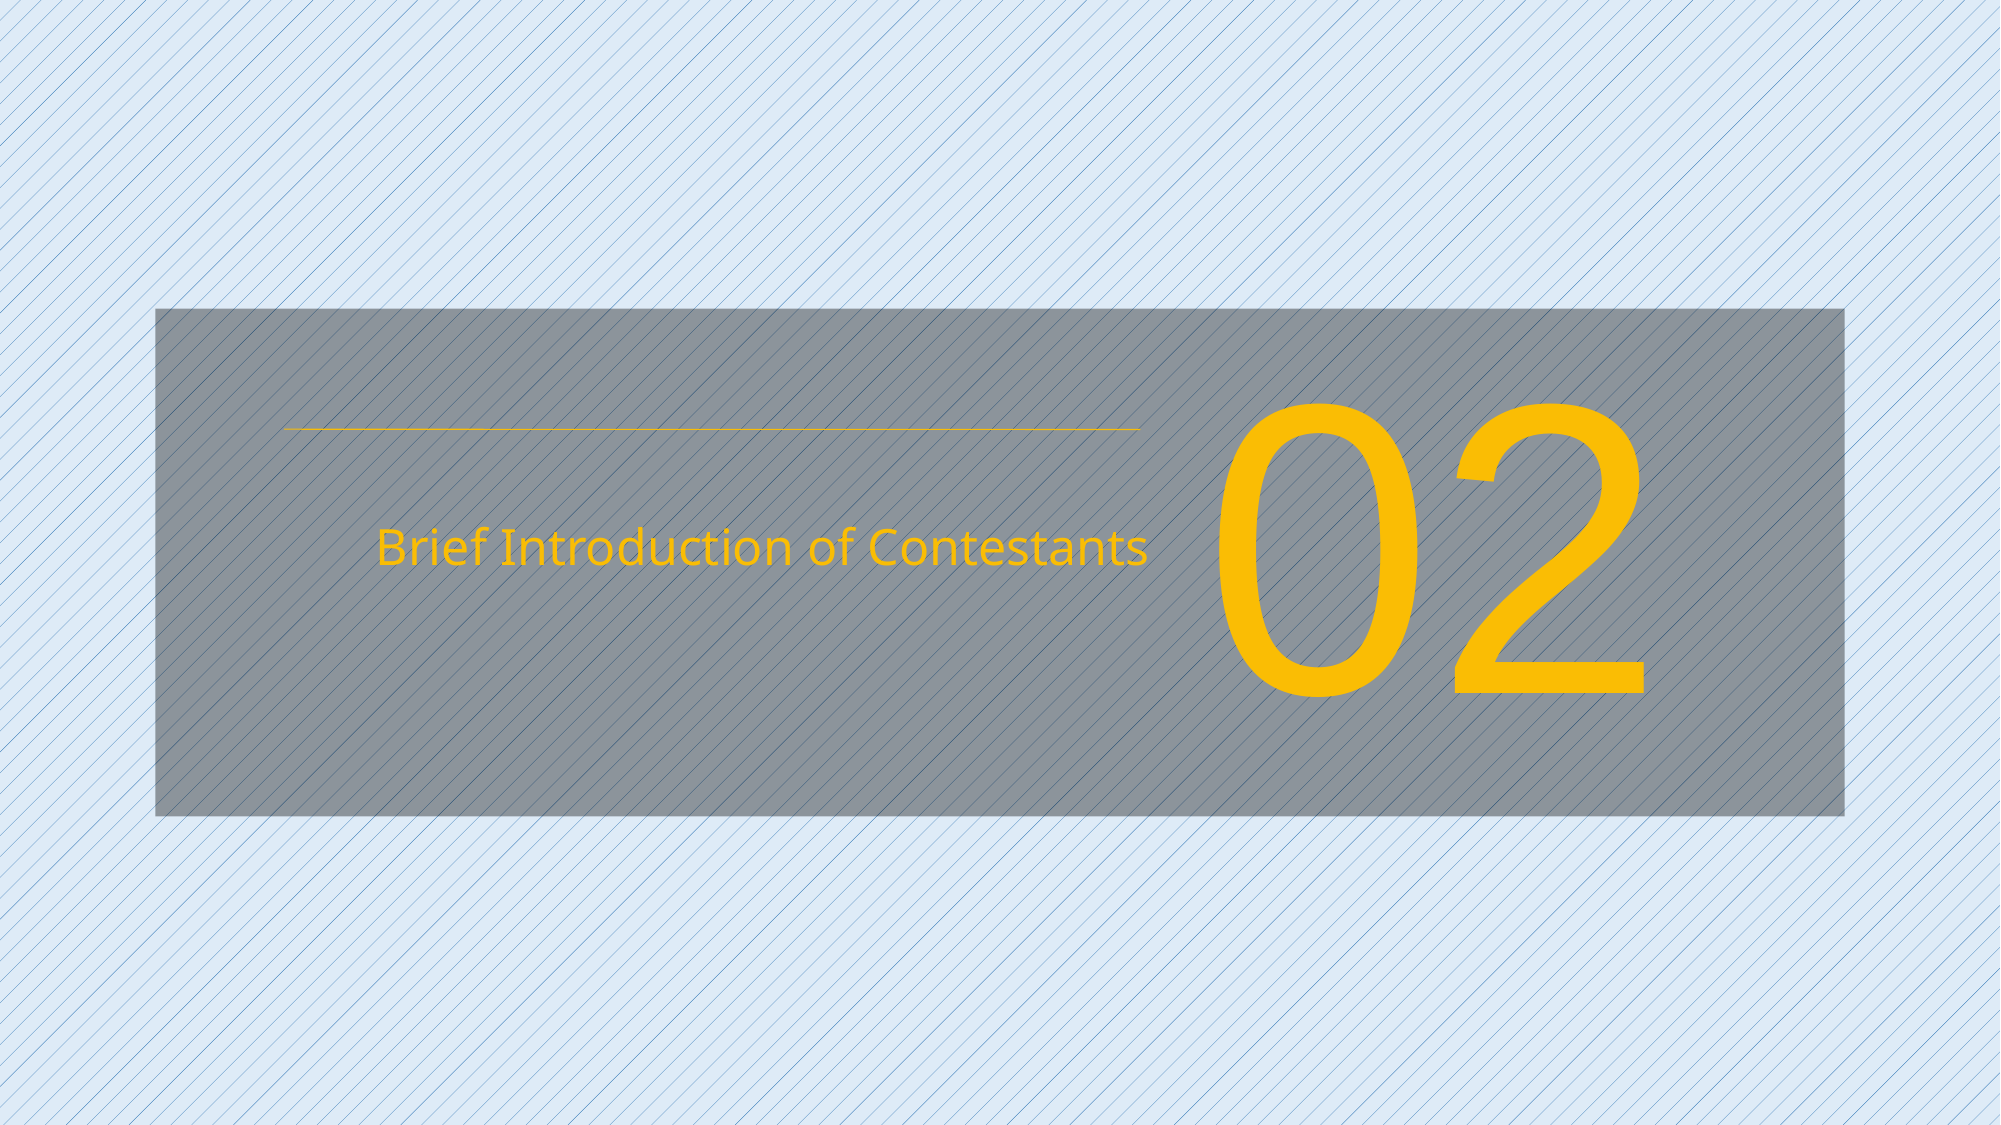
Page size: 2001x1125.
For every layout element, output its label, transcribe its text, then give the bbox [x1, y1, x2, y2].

text_box 02 [1188, 268, 1781, 788]
text_box Brief Introduction of Contestants [196, 495, 1165, 584]
